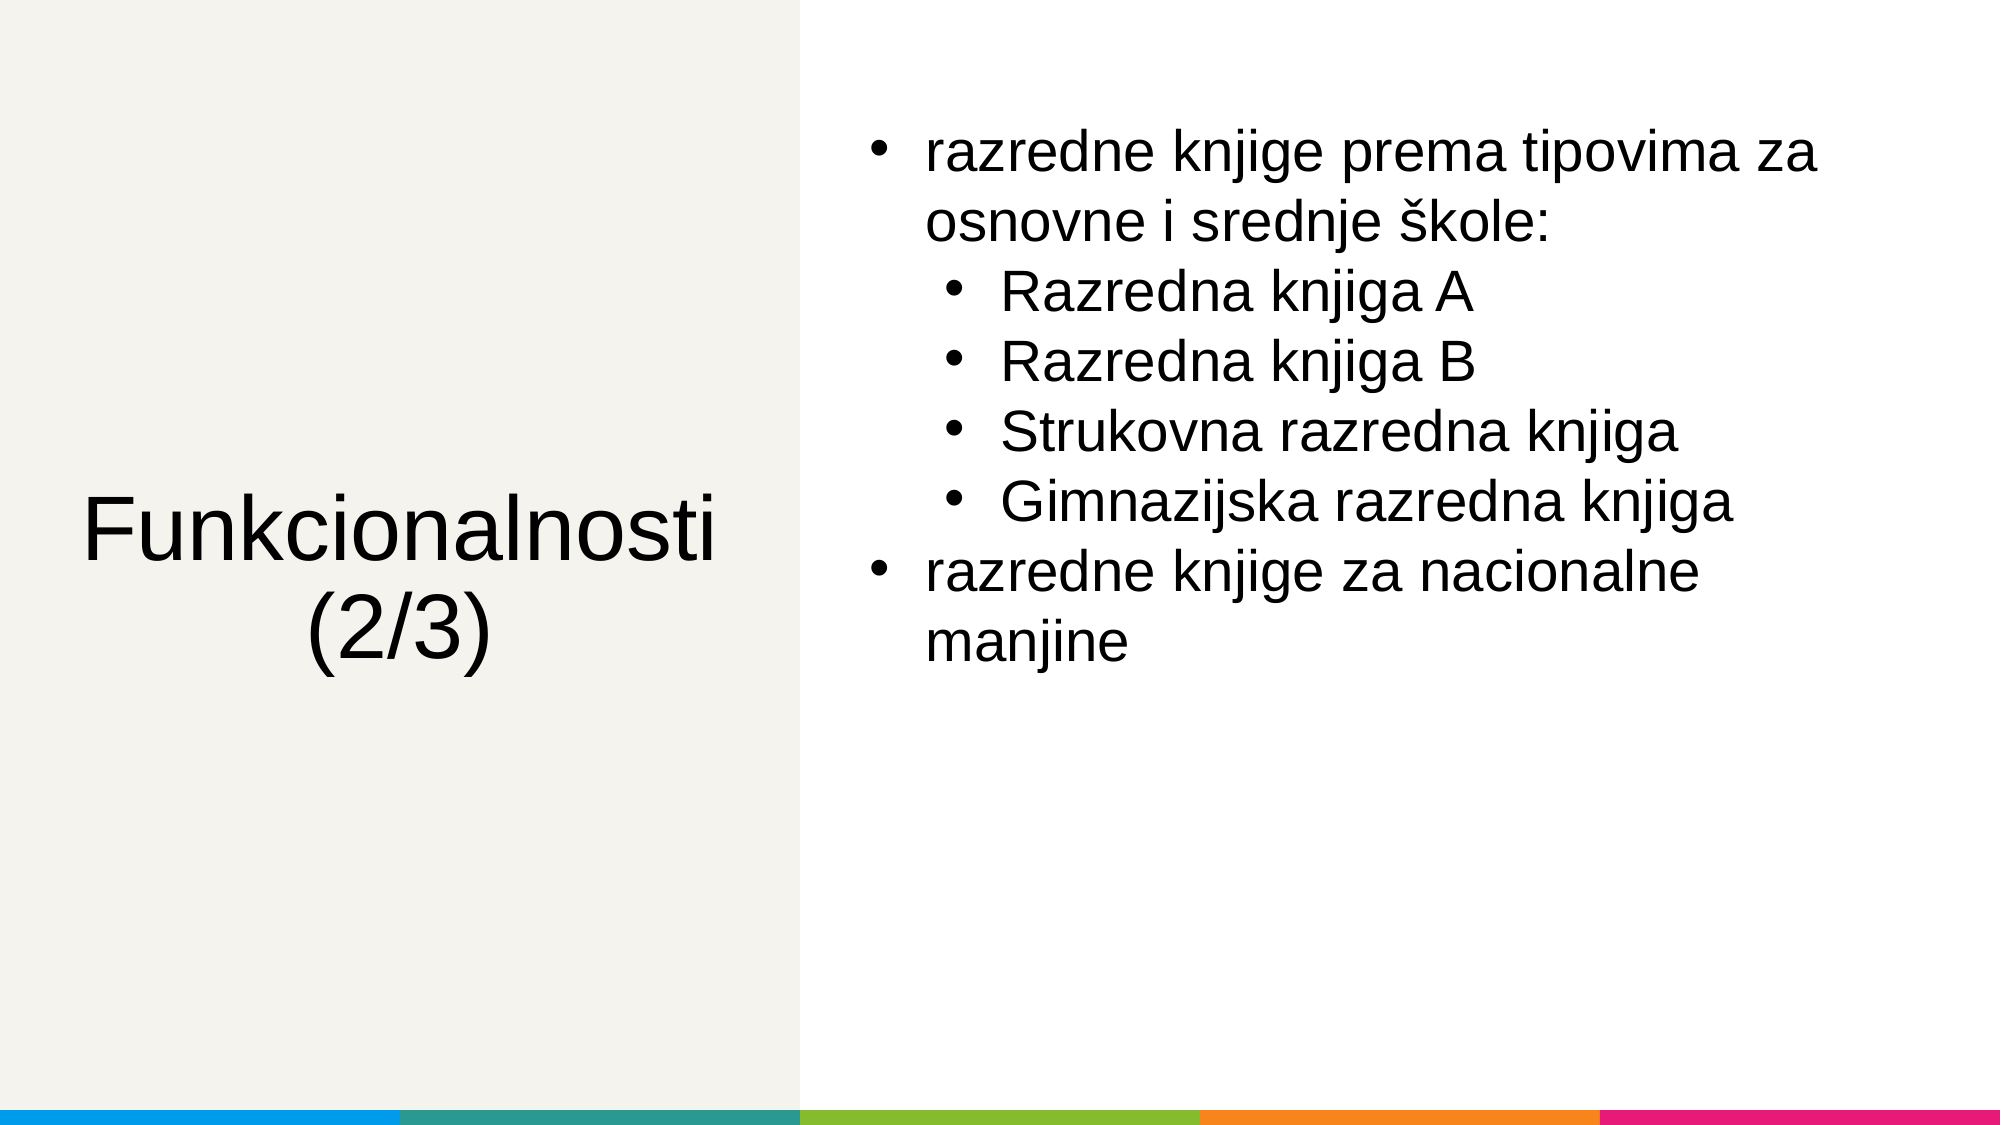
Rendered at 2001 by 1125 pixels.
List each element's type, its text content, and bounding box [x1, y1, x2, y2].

title Funkcionalnosti (2/3) [60, 423, 740, 687]
text_box razredne knjige prema tipovima za osnovne i srednje škole: Razredna knjiga A Razredna knjiga B Strukovna razredna knjiga Gimnazijska razredna knjiga razredne knjige za nacionalne manjine [854, 105, 1906, 681]
